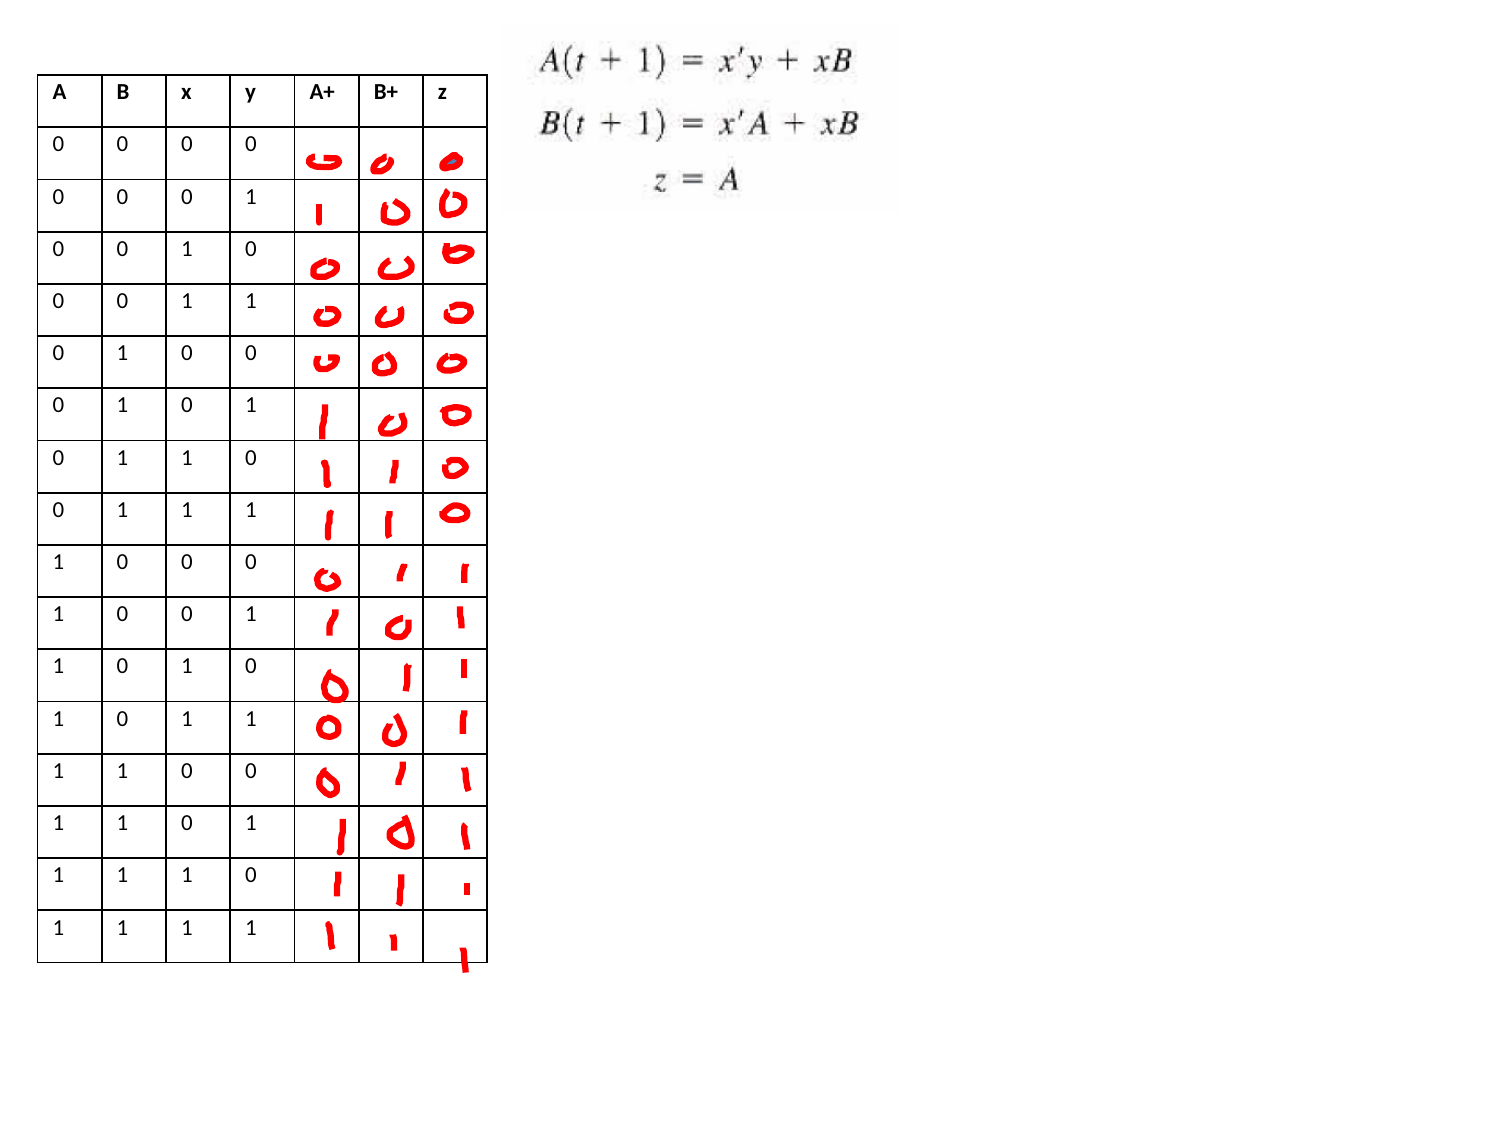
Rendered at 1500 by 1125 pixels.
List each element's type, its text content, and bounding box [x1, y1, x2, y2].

table_cell 1 [38, 755, 101, 805]
table_cell [424, 702, 486, 753]
table_cell [295, 233, 358, 283]
table_cell 0 [103, 128, 165, 179]
table_cell 1 [103, 441, 165, 492]
table_cell 0 [167, 807, 229, 857]
table_cell [360, 911, 422, 962]
table_cell 1 [231, 389, 294, 440]
text_box [336, 871, 340, 897]
table_cell 0 [38, 285, 101, 335]
table_cell 1 [167, 702, 229, 753]
table_cell 0 [38, 180, 101, 231]
table_cell [295, 180, 358, 231]
text_box [440, 153, 462, 171]
table_cell [424, 494, 486, 544]
text_box [380, 257, 413, 278]
table_cell 0 [167, 180, 229, 231]
table_cell 0 [103, 180, 165, 231]
table_cell 1 [231, 180, 294, 231]
table_header z [424, 76, 486, 126]
table_cell 0 [231, 546, 294, 596]
text_box [308, 155, 340, 168]
table_cell [295, 911, 358, 962]
text_box [321, 404, 326, 440]
table_cell 0 [38, 233, 101, 283]
table_cell 1 [167, 911, 229, 962]
table_cell 1 [167, 494, 229, 544]
table_cell 0 [231, 337, 294, 387]
table_cell 1 [103, 859, 165, 909]
table_cell [295, 389, 358, 440]
text_box [441, 189, 465, 216]
table_cell 0 [38, 441, 101, 492]
table_cell 0 [231, 859, 294, 909]
table_cell [424, 911, 486, 962]
table_cell [424, 337, 486, 387]
table_cell 1 [167, 285, 229, 335]
text_box [463, 767, 470, 792]
table_cell 1 [38, 546, 101, 596]
table_cell 1 [231, 807, 294, 857]
text_box [318, 716, 340, 738]
table_cell [295, 546, 358, 596]
table_cell [295, 702, 358, 753]
text_box [388, 815, 413, 848]
table_cell 0 [167, 389, 229, 440]
text_box [397, 761, 404, 786]
table_cell [295, 807, 358, 857]
table_cell 0 [103, 233, 165, 283]
table_cell 0 [231, 441, 294, 492]
table_header B+ [360, 76, 422, 126]
table_cell [360, 441, 422, 492]
table_cell 1 [38, 911, 101, 962]
text_box [399, 563, 405, 582]
table_cell 1 [167, 233, 229, 283]
table_cell 0 [38, 337, 101, 387]
table_cell 1 [38, 650, 101, 701]
table_cell [424, 180, 486, 231]
table_cell [424, 128, 486, 179]
table_cell 1 [38, 807, 101, 857]
table_cell [360, 285, 422, 335]
table_cell 1 [167, 441, 229, 492]
text_box [384, 714, 405, 745]
table_cell [424, 285, 486, 335]
table_cell 1 [38, 702, 101, 753]
text_box [391, 459, 397, 484]
table_cell [424, 389, 486, 440]
table_cell 0 [103, 598, 165, 648]
table_cell [295, 859, 358, 909]
table_cell [295, 441, 358, 492]
text_box [404, 664, 410, 692]
text_box [444, 459, 467, 477]
text_box [312, 259, 338, 278]
text_box [441, 504, 468, 521]
table_cell 0 [103, 702, 165, 753]
table_cell [360, 233, 422, 283]
table_cell 1 [167, 650, 229, 701]
table_header A [38, 76, 101, 126]
table_cell [424, 546, 486, 596]
table_cell [360, 598, 422, 648]
table_cell [295, 494, 358, 544]
text_box [372, 155, 392, 173]
table_cell [295, 598, 358, 648]
table_cell [424, 755, 486, 805]
text_box [387, 511, 391, 538]
text_box [445, 303, 472, 322]
text_box [387, 617, 410, 638]
table_cell 0 [38, 389, 101, 440]
table_cell 1 [103, 494, 165, 544]
table_cell [360, 859, 422, 909]
table_cell 1 [231, 598, 294, 648]
text_box [459, 606, 463, 629]
text_box [444, 243, 473, 262]
table_cell [360, 337, 422, 387]
text_box [318, 769, 338, 796]
table_cell [295, 128, 358, 179]
text_box [462, 710, 466, 734]
table_cell 1 [103, 911, 165, 962]
table_cell [360, 807, 422, 857]
table_cell [360, 755, 422, 805]
table_cell 0 [167, 598, 229, 648]
table_cell [295, 285, 358, 335]
text_box [316, 569, 339, 590]
table_cell 1 [231, 494, 294, 544]
table_cell 1 [103, 389, 165, 440]
text_box [339, 818, 344, 854]
table_cell 0 [103, 546, 165, 596]
table_header B [103, 76, 165, 126]
table_cell 0 [167, 337, 229, 387]
text_box [383, 199, 408, 224]
text_box [397, 874, 403, 906]
text_box [328, 609, 337, 636]
table_cell 0 [38, 128, 101, 179]
table_cell 0 [103, 285, 165, 335]
table_cell 0 [38, 494, 101, 544]
table_cell 0 [231, 128, 294, 179]
text_box [374, 352, 395, 375]
table_cell [360, 702, 422, 753]
table_cell 0 [231, 650, 294, 701]
table_cell [360, 389, 422, 440]
table_header y [231, 76, 294, 126]
text_box [327, 511, 332, 539]
text_box [315, 308, 339, 325]
table_cell [424, 598, 486, 648]
table_cell 1 [38, 859, 101, 909]
table_cell 0 [167, 128, 229, 179]
table_cell 1 [103, 807, 165, 857]
text_box [327, 923, 334, 950]
table_cell [360, 180, 422, 231]
table_header x [167, 76, 229, 126]
text_box [463, 563, 467, 583]
table_cell 1 [38, 598, 101, 648]
text_box [391, 934, 395, 951]
table_cell 1 [231, 285, 294, 335]
table_cell [424, 859, 486, 909]
table_cell [424, 441, 486, 492]
table_cell [424, 807, 486, 857]
text_box [463, 824, 468, 850]
table_cell 0 [231, 755, 294, 805]
text_box [438, 355, 465, 372]
table_cell [360, 494, 422, 544]
table_cell 1 [103, 337, 165, 387]
table_cell 1 [103, 755, 165, 805]
table_cell 0 [103, 650, 165, 701]
table_cell [295, 755, 358, 805]
table_cell [295, 337, 358, 387]
table_cell [360, 650, 422, 701]
text_box [377, 307, 402, 326]
table_cell [424, 233, 486, 283]
text_box [315, 355, 338, 370]
table_cell 0 [167, 755, 229, 805]
text_box [380, 412, 405, 435]
table_cell 1 [231, 702, 294, 753]
text_box [462, 947, 467, 973]
table_cell 1 [167, 859, 229, 909]
table_cell 1 [231, 911, 294, 962]
table_cell 0 [167, 546, 229, 596]
table_cell [295, 650, 358, 701]
table_cell [360, 128, 422, 179]
text_box [323, 671, 347, 701]
table_cell 0 [231, 233, 294, 283]
picture [499, 24, 901, 213]
text_box [323, 462, 329, 486]
table_cell [424, 650, 486, 701]
table_cell [360, 546, 422, 596]
text_box [441, 406, 470, 424]
table_header A+ [295, 76, 358, 126]
